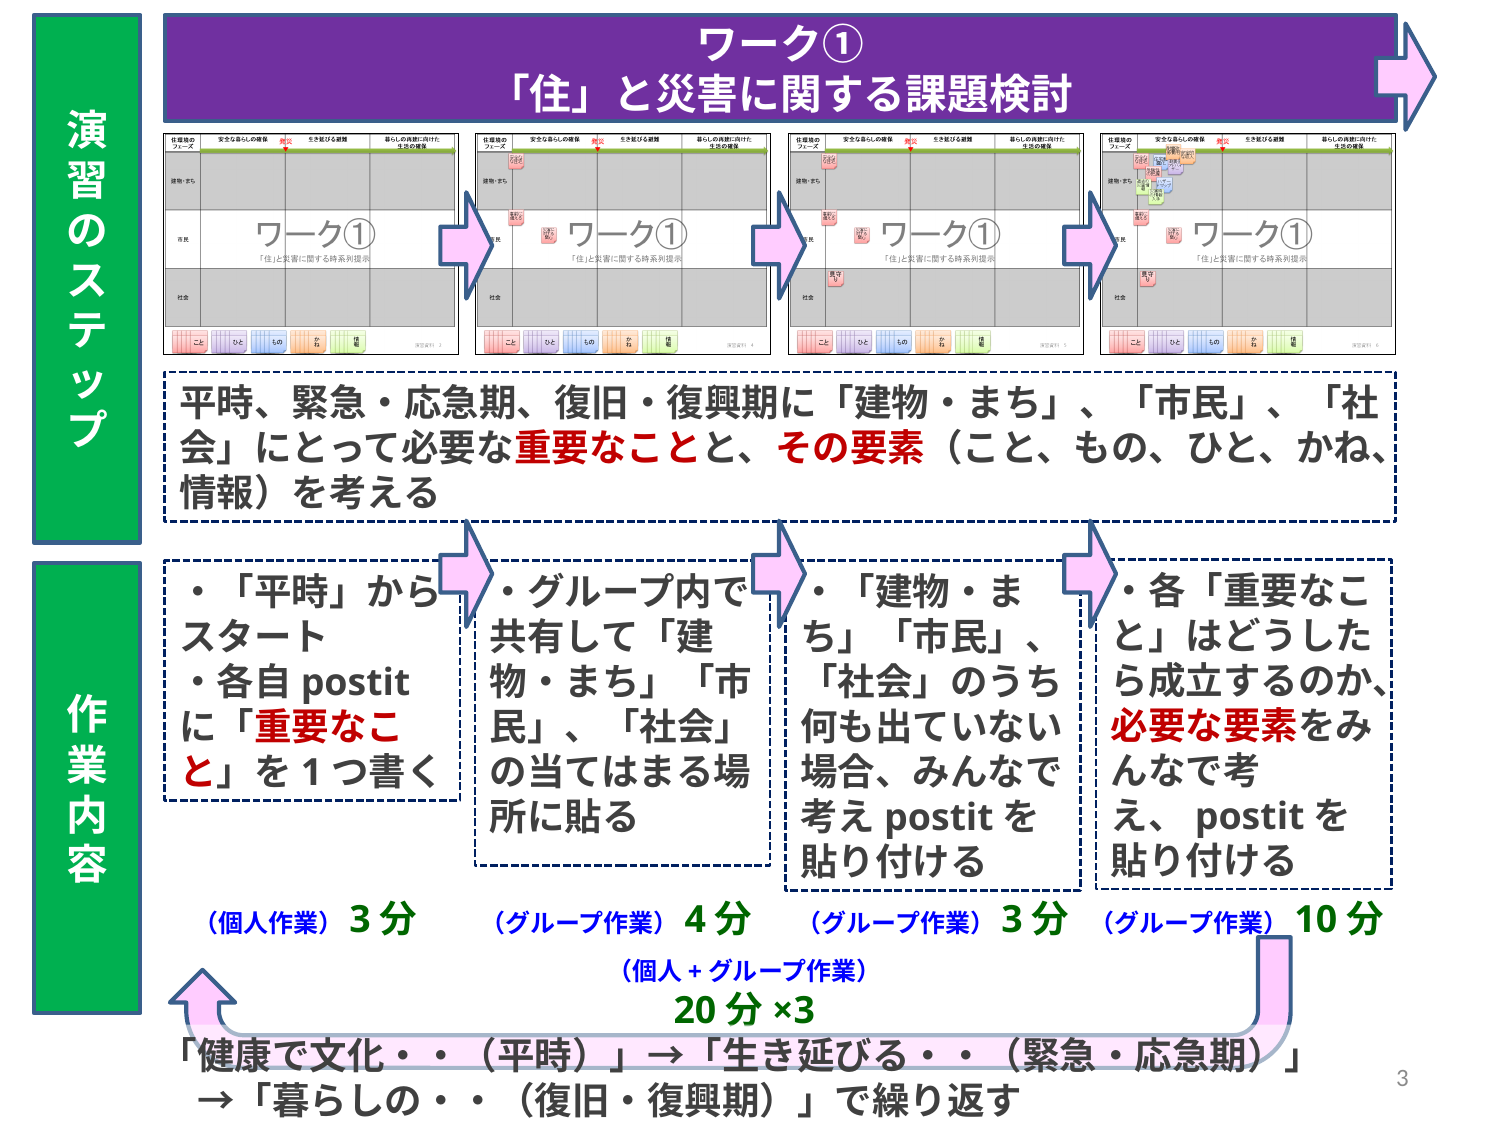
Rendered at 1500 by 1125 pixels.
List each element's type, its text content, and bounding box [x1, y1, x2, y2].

text_box ・グループ内で共有して「建物・まち」「市民」、「社会」の当てはまる場所に貼る [474, 560, 771, 866]
text_box [1373, 21, 1437, 132]
text_box （グループ作業）4分 [464, 887, 769, 948]
text_box 「健康で文化・・（平時）」→「生き延びる・・（緊急・応急期）」 →「暮らしの・・（復旧・復興期）」で繰り返す [144, 1024, 1376, 1125]
picture [162, 133, 459, 356]
text_box ワーク① 「住」と災害に関する課題検討 [163, 13, 1398, 123]
picture [787, 133, 1084, 356]
text_box ・各「重要なこと」はどうしたら成立するのか、必要な要素をみんなで考え、postitを貼り付ける [1096, 559, 1392, 887]
picture [1100, 133, 1396, 356]
text_box [1089, 190, 1095, 301]
text_box （グループ作業）3分 [781, 887, 1073, 948]
text_box ・「平時」からスタート ・各自postitに「重要なこと」を1つ書く [164, 560, 460, 801]
text_box （個人作業）3分 [169, 887, 441, 948]
text_box [167, 967, 238, 1023]
picture [475, 133, 772, 356]
slide_number 3 [1376, 1046, 1424, 1107]
text_box [777, 190, 782, 301]
text_box （グループ作業）10分 [1073, 887, 1401, 948]
text_box 作業内容 [32, 561, 142, 1015]
text_box [1062, 518, 1118, 629]
text_box 平時、緊急・応急期、復旧・復興期に「建物・まち」、「市民」、「社会」にとって必要な重要なことと、その要素（こと、もの、ひと、かね、情報）を考える [164, 371, 1396, 522]
text_box （個人+グループ作業） 20分×3 [581, 948, 907, 1023]
text_box [751, 518, 807, 629]
text_box [133, 1023, 1327, 1120]
text_box [1252, 948, 1293, 1023]
text_box [464, 190, 470, 301]
text_box [438, 518, 495, 629]
text_box ・「建物・まち」「市民」、「社会」のうち何も出ていない場合、みんなで考えpostitを貼り付ける [785, 560, 1081, 887]
text_box 演習のステップ [32, 13, 142, 545]
